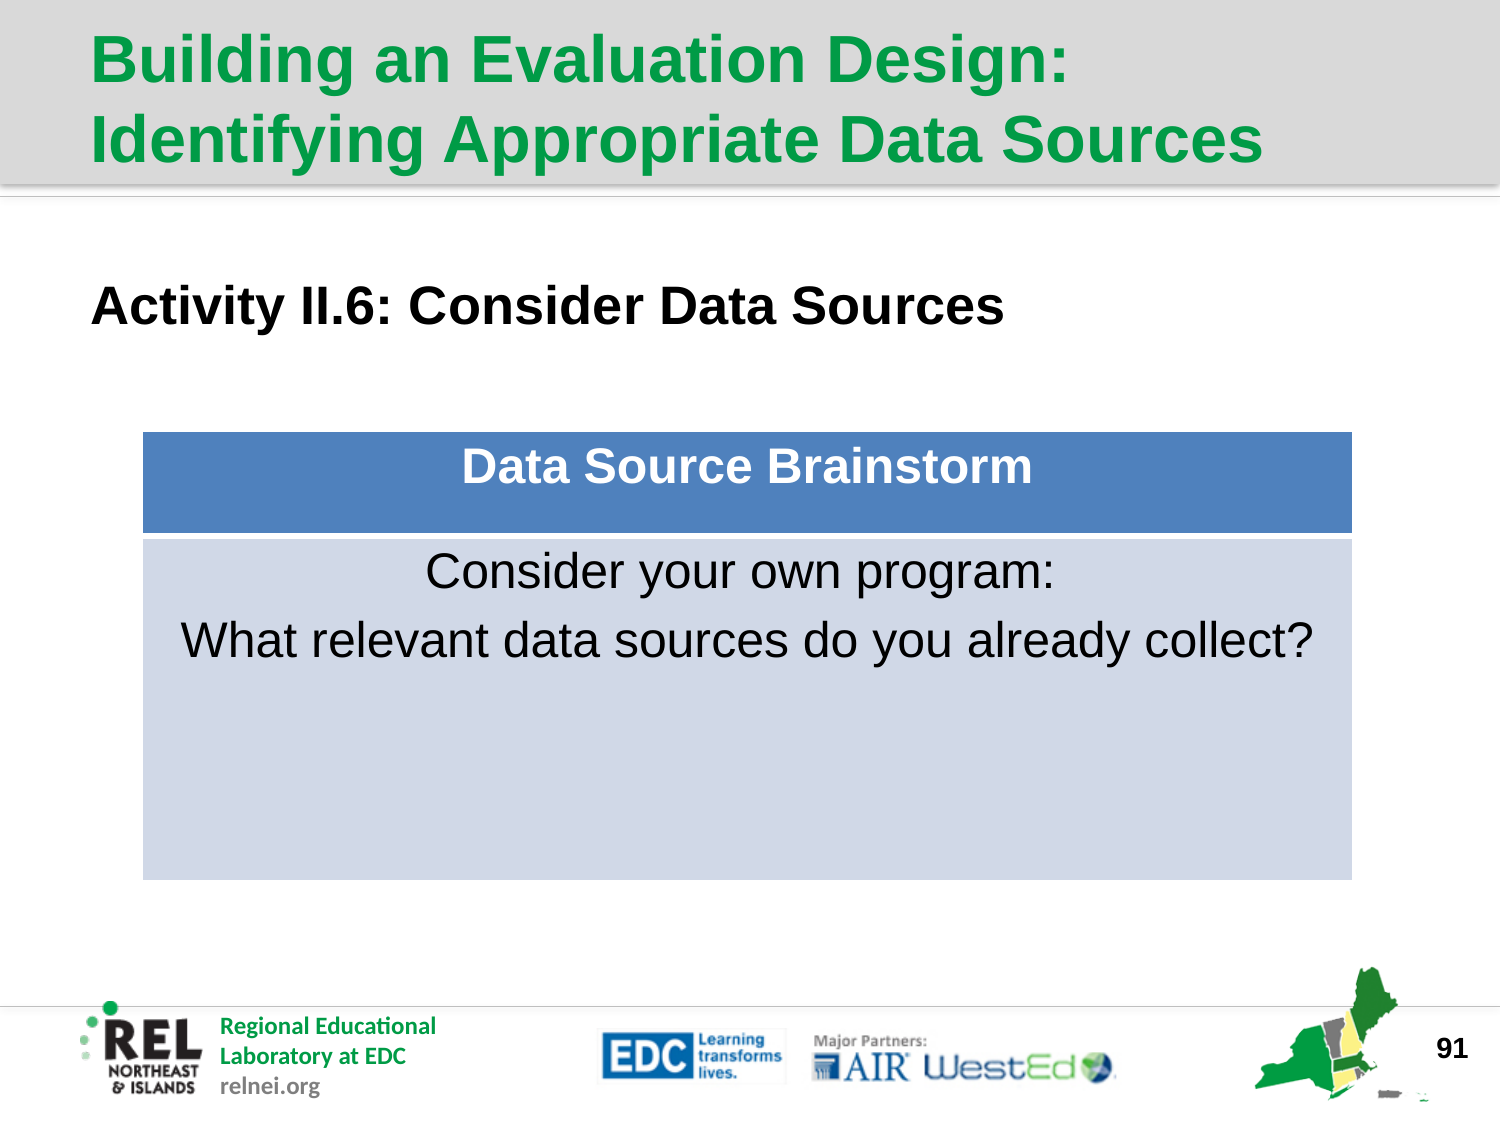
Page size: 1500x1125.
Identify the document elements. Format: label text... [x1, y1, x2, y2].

table_header Data Source Brainstorm [143, 432, 1352, 533]
list Activity II.6: Consider Data Sources [75, 262, 1425, 982]
picture [80, 1001, 227, 1108]
table_cell Consider your own program: What relevant data sources do you already collect? [143, 539, 1352, 880]
picture [594, 1028, 1138, 1091]
picture [1245, 964, 1442, 1103]
slide_number 91 [1392, 1017, 1484, 1077]
title Building an Evaluation Design: Identifying Appropriate Data Sources [75, 25, 1425, 165]
